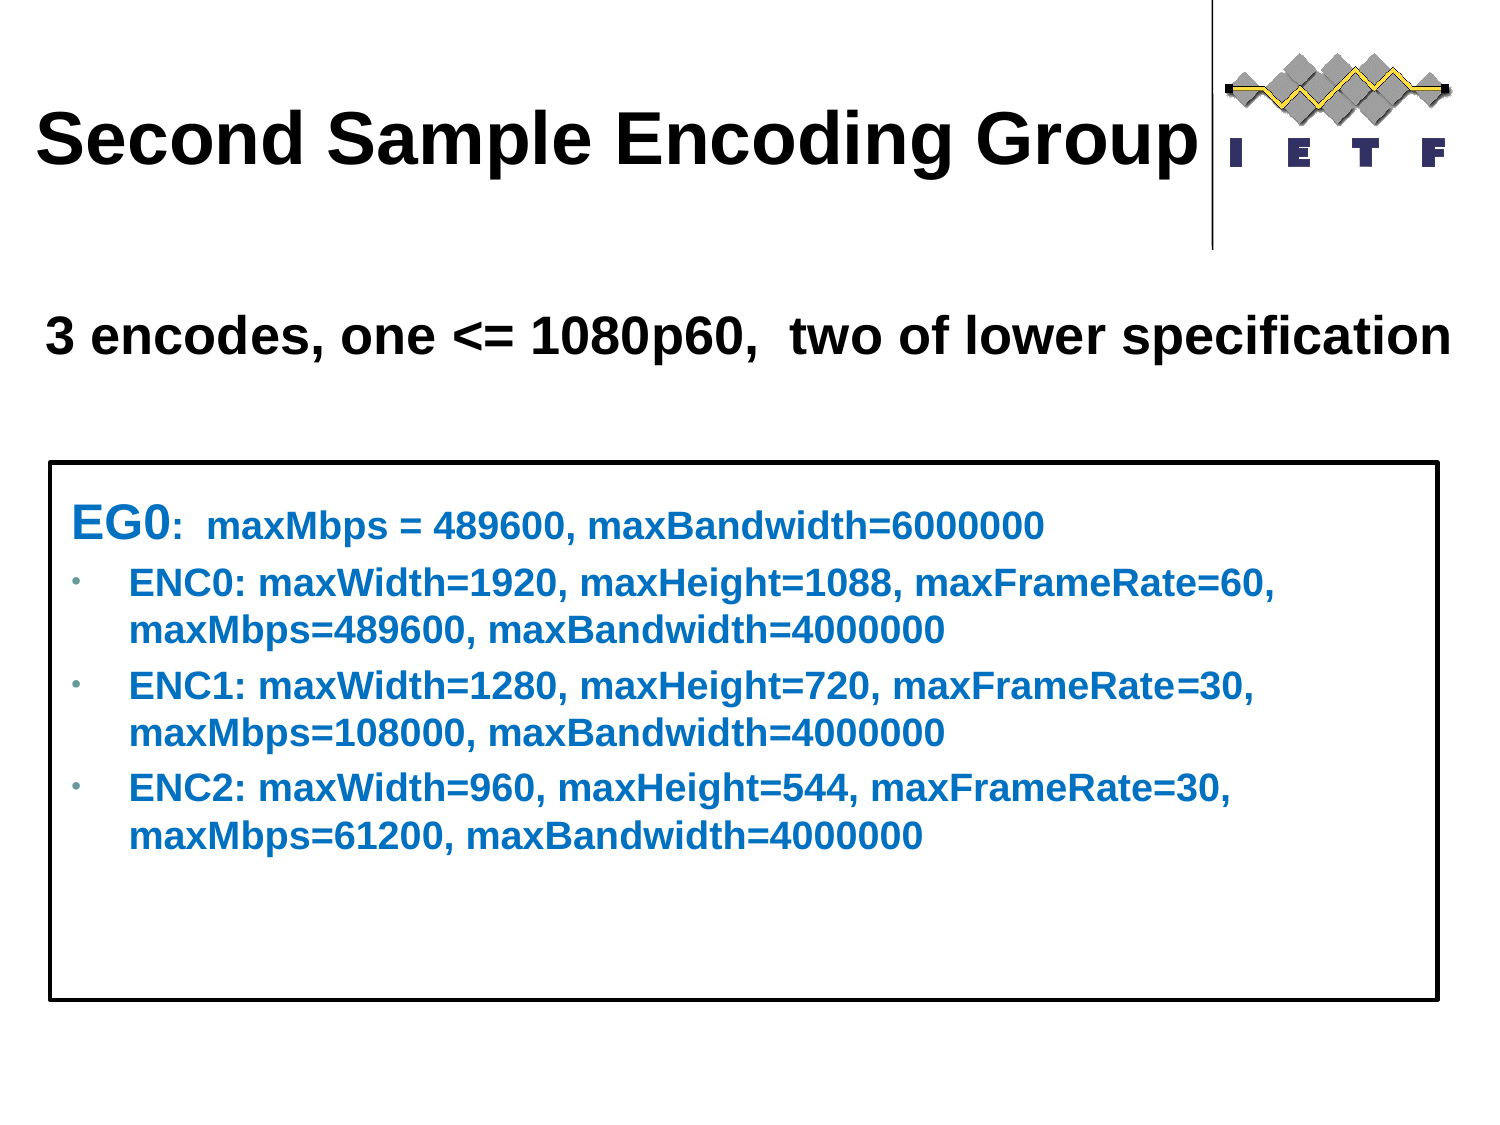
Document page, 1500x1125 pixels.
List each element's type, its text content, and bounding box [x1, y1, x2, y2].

picture [1212, 37, 1463, 181]
title Second Sample Encoding Group [0, 59, 1427, 188]
list 3 encodes, one <= 1080p60, two of lower specification EG0: maxMbps = 489600, maxBandwidth=6000000 ENC0: maxWidth=1920, maxHeight=1088, maxFrameRate=60, maxMbps=489600, maxBandwidth=4000000 ENC1: maxWidth=1280, maxHeight=720, maxFrameRate=30, maxMbps=108000, maxBandwidth=4000000 ENC2: maxWidth=960, maxHeight=544, maxFrameRate=30, maxMbps=61200, maxBandwidth=4000000 [0, 292, 1500, 1071]
text_box [50, 462, 1438, 1000]
